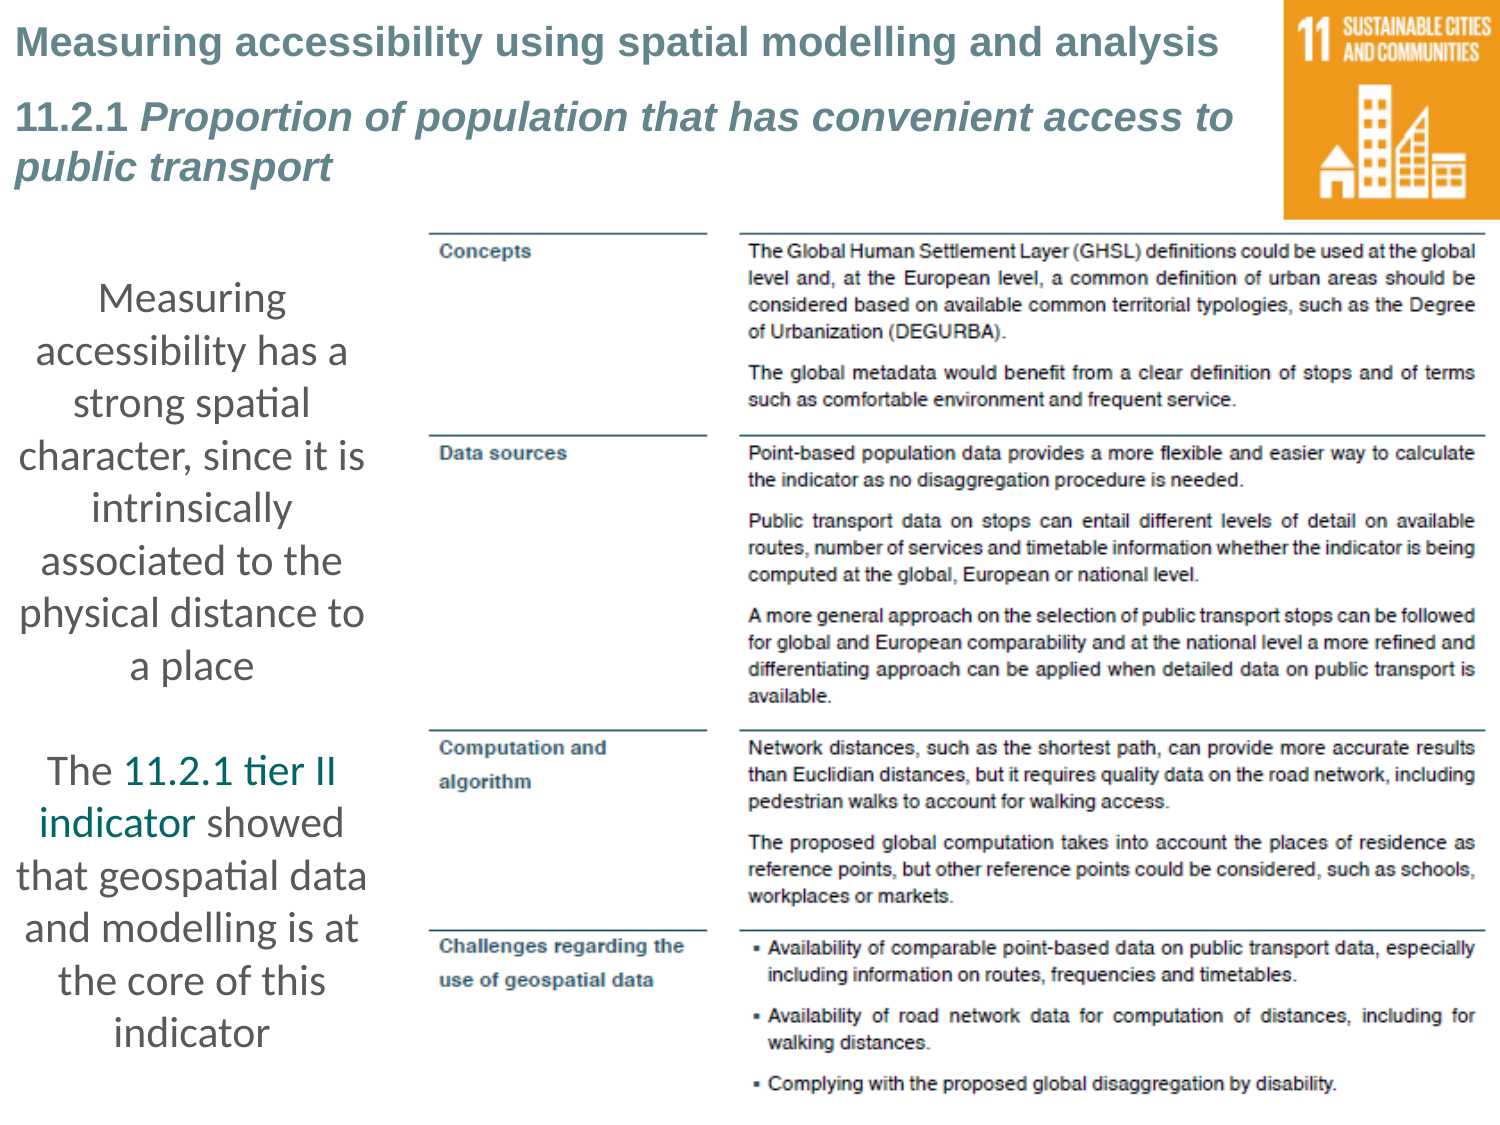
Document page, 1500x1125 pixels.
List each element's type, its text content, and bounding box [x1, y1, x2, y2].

text_box Measuring accessibility using spatial modelling and analysis 11.2.1 Proportion of population that has convenient access to public transport [0, 7, 1276, 198]
text_box Measuring accessibility has a strong spatial character, since it is intrinsically associated to the physical distance to a place The 11.2.1 tier II indicator showed that geospatial data and modelling is at the core of this indicator [0, 261, 384, 1064]
picture [415, 0, 1500, 1102]
